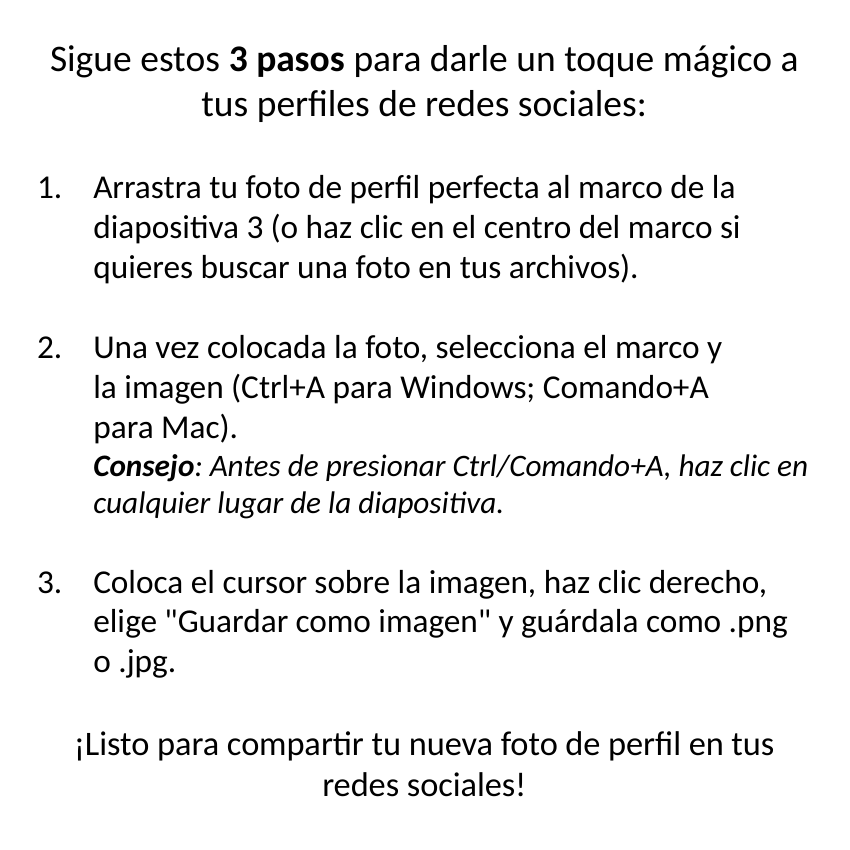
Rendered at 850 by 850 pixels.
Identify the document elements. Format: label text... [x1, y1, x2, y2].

text_box Sigue estos 3 pasos para darle un toque mágico a tus perfiles de redes sociales: Arrastra tu foto de perfil perfecta al marco de la diapositiva 3 (o haz clic en el centro del marco si quieres buscar una foto en tus archivos). Una vez colocada la foto, selecciona el marco y la imagen (Ctrl+A para Windows; Comando+A para Mac). Consejo: Antes de presionar Ctrl/Comando+A, haz clic en cualquier lugar de la diapositiva. Coloca el cursor sobre la imagen, haz clic derecho, elige "Guardar como imagen" y guárdala como .png o .jpg. ¡Listo para compartir tu nueva foto de perfil en tus redes sociales! [22, 26, 827, 811]
